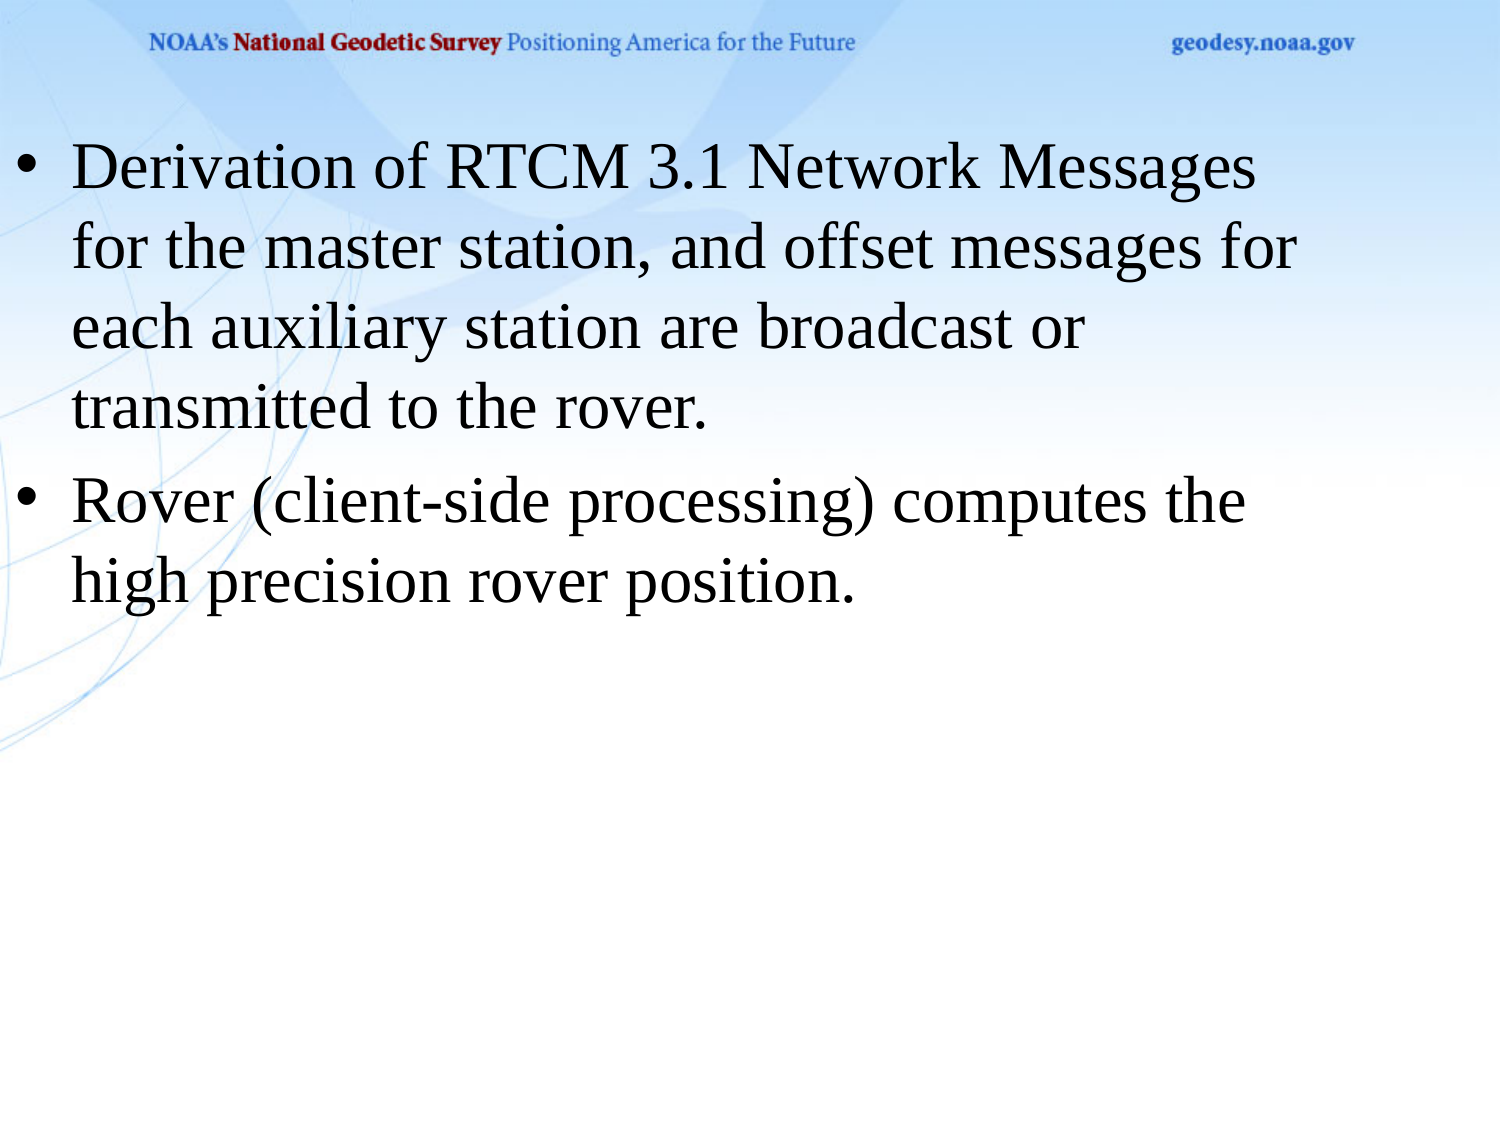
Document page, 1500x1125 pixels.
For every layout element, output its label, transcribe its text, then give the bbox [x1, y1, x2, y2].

list Derivation of RTCM 3.1 Network Messages for the master station, and offset messages for each auxiliary station are broadcast or transmitted to the rover. Rover (client-side processing) computes the high precision rover position. [0, 114, 1350, 858]
picture [0, 0, 1500, 1125]
